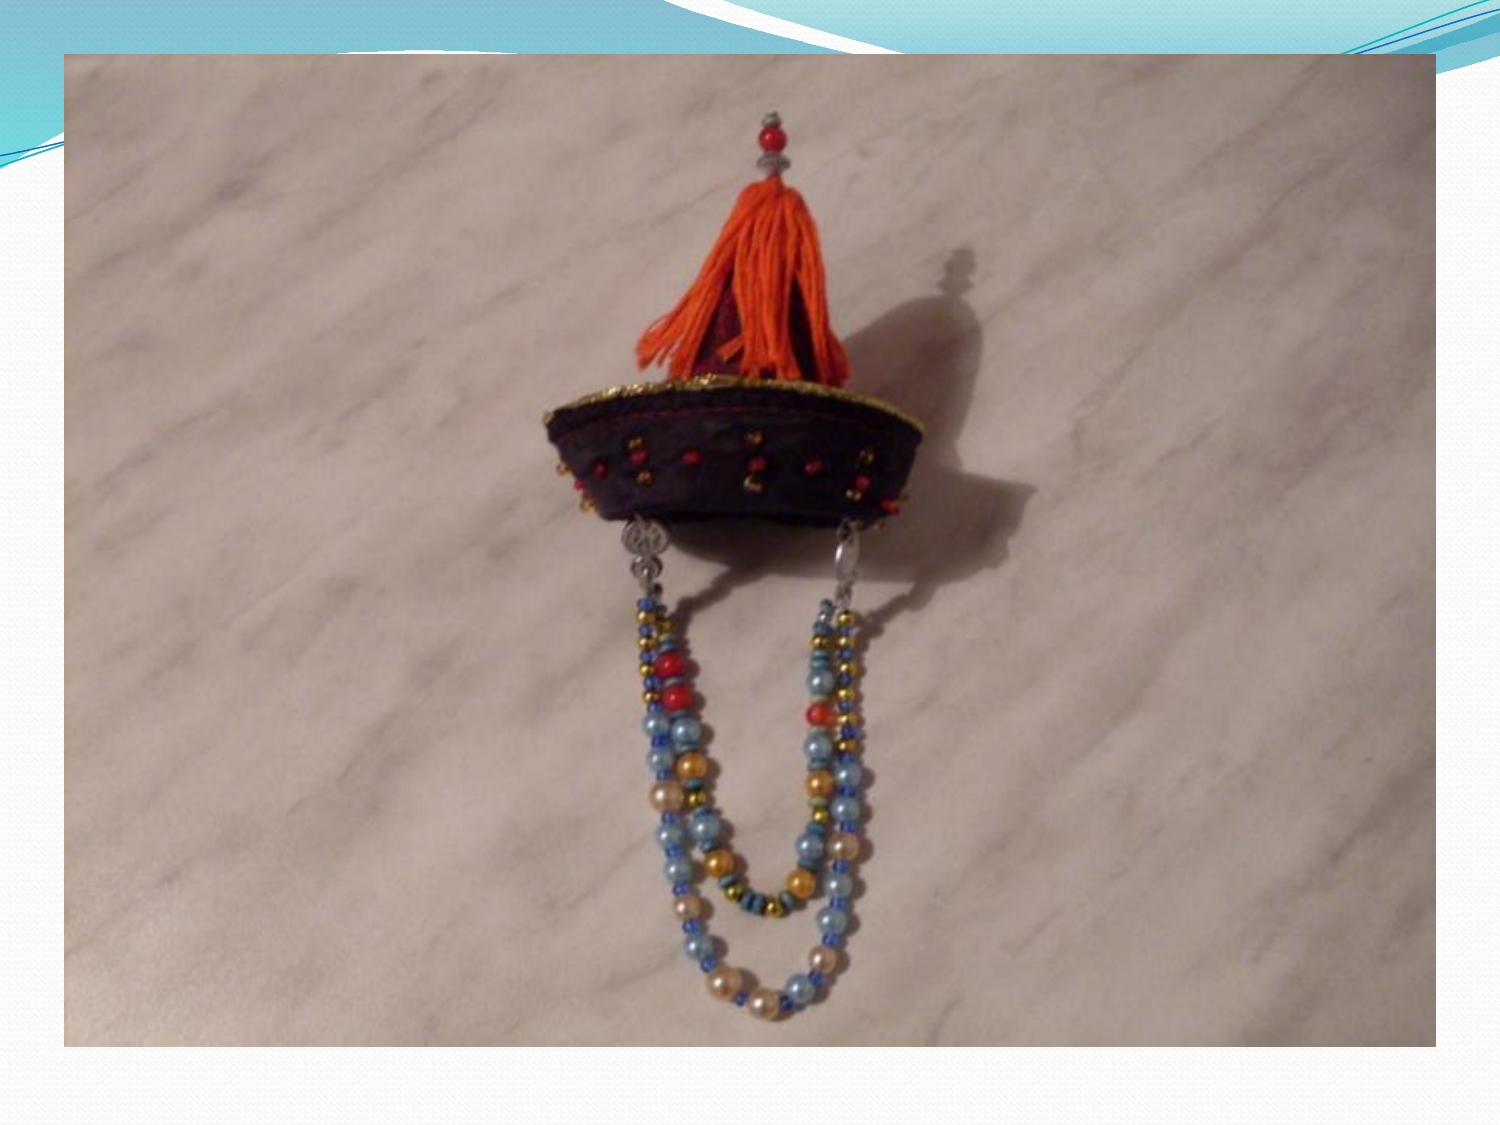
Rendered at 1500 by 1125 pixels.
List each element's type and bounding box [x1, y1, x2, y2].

picture [64, 54, 1436, 1047]
